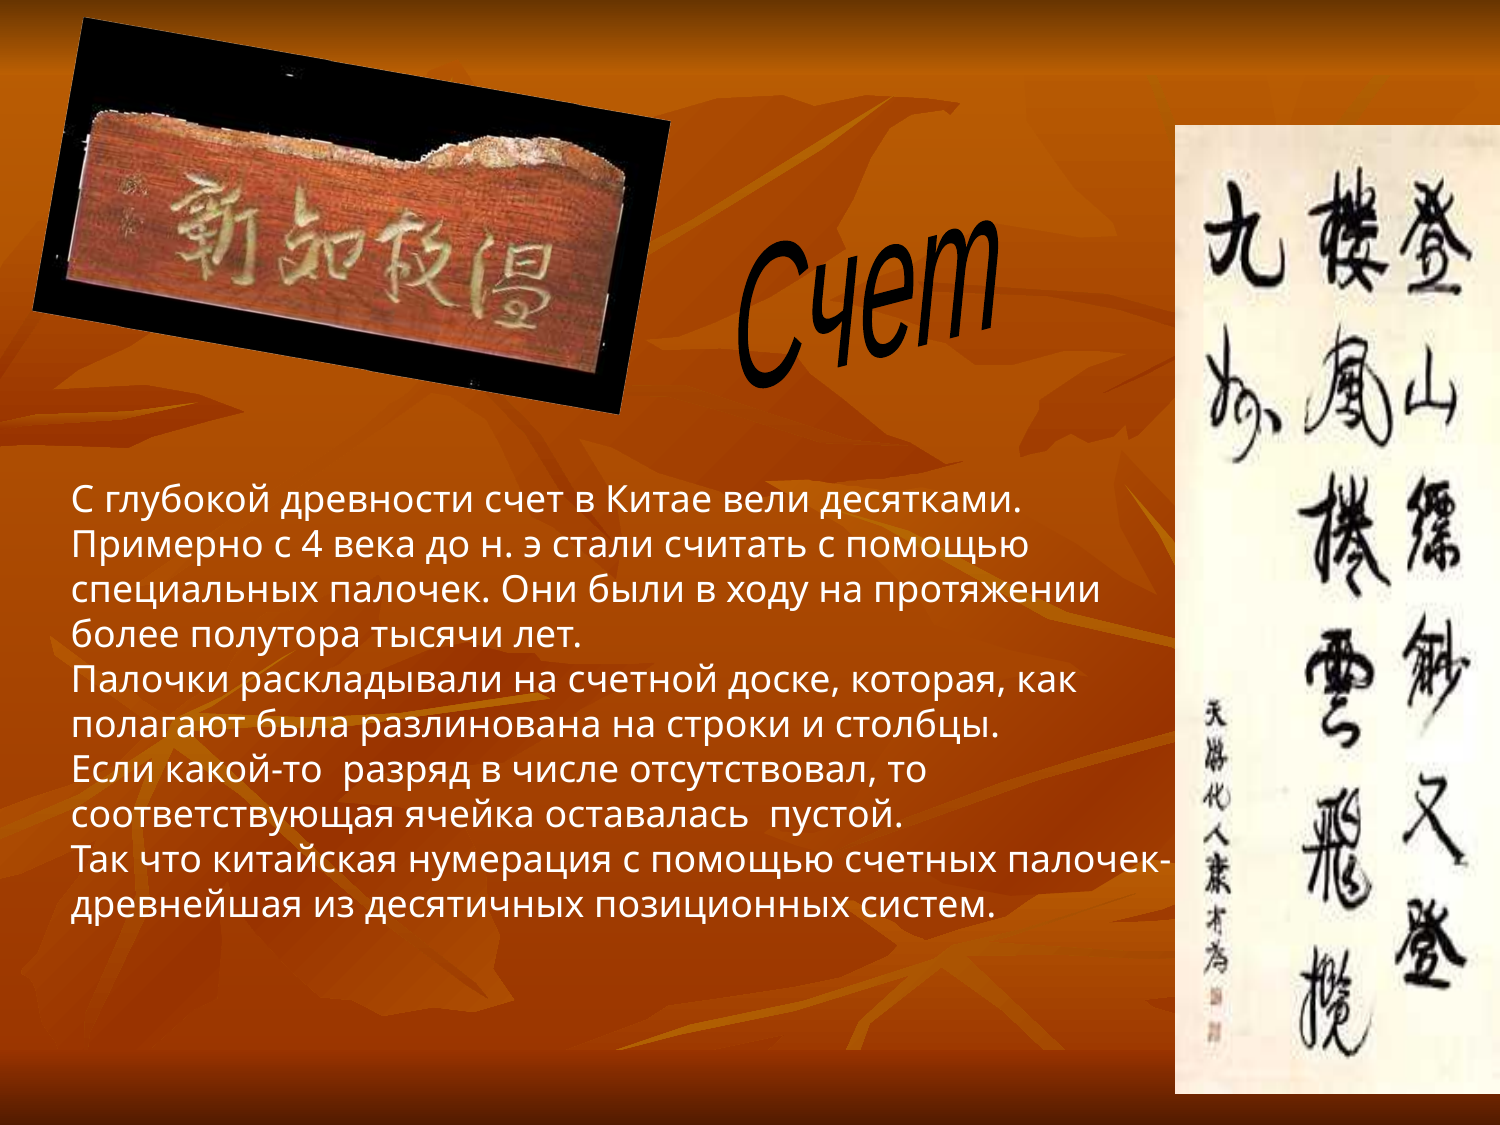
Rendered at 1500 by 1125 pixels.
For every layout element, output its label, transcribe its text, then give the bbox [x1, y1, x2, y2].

picture [33, 18, 670, 414]
text_box С глубокой древности счет в Китае вели десятками. Примерно с 4 века до н. э стали считать с помощью специальных палочек. Они были в ходу на протяжении более полутора тысячи лет. Палочки раскладывали на счетной доске, которая, как полагают была разлинована на строки и столбцы. Если какой-то разряд в числе отсутствовал, то соответствующая ячейка оставалась пустой. Так что китайская нумерация с помощью счетных палочек- древнейшая из десятичных позиционных систем. [55, 467, 1169, 978]
picture [1174, 125, 1500, 1094]
